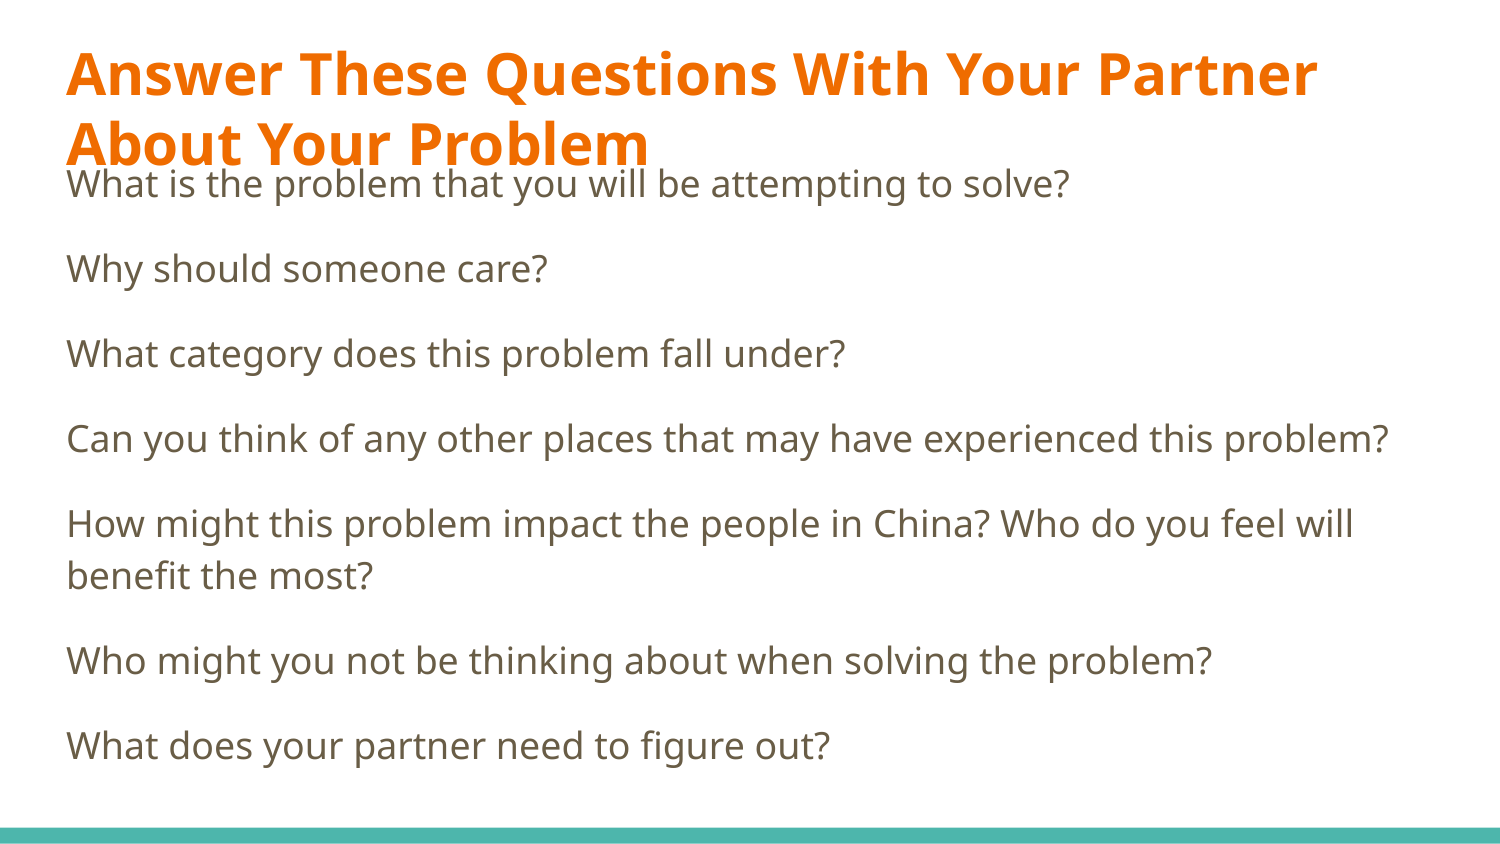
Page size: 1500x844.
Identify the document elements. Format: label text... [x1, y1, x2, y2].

title Answer These Questions With Your Partner About Your Problem [51, 22, 1449, 138]
list What is the problem that you will be attempting to solve? Why should someone care? What category does this problem fall under? Can you think of any other places that may have experienced this problem? How might this problem impact the people in China? Who do you feel will benefit the most? Who might you not be thinking about when solving the problem? What does your partner need to figure out? [51, 138, 1449, 805]
